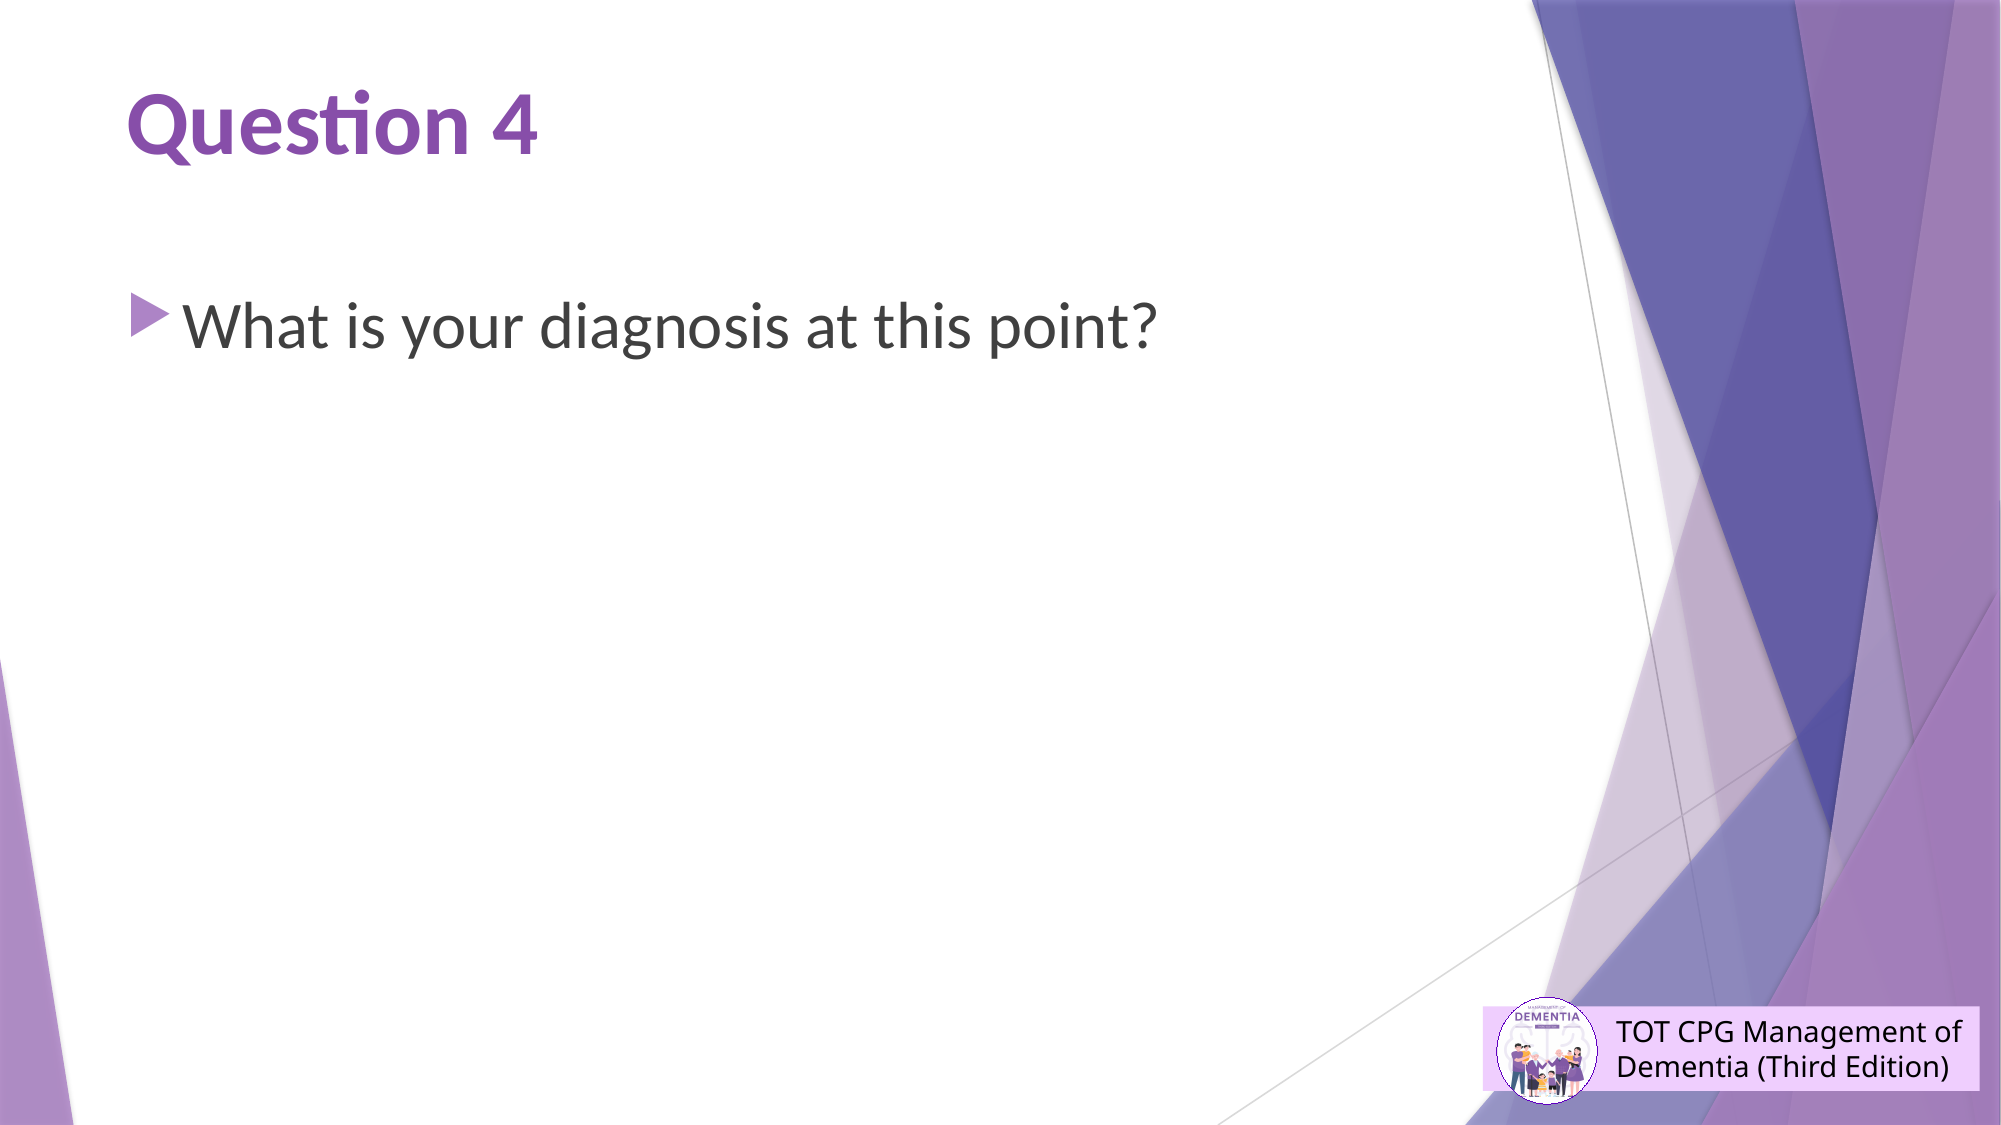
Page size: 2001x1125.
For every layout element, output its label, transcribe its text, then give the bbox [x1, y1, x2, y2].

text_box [1482, 996, 1981, 1105]
list What is your diagnosis at this point? [111, 273, 1647, 1070]
title Question 4 [111, 55, 1522, 265]
